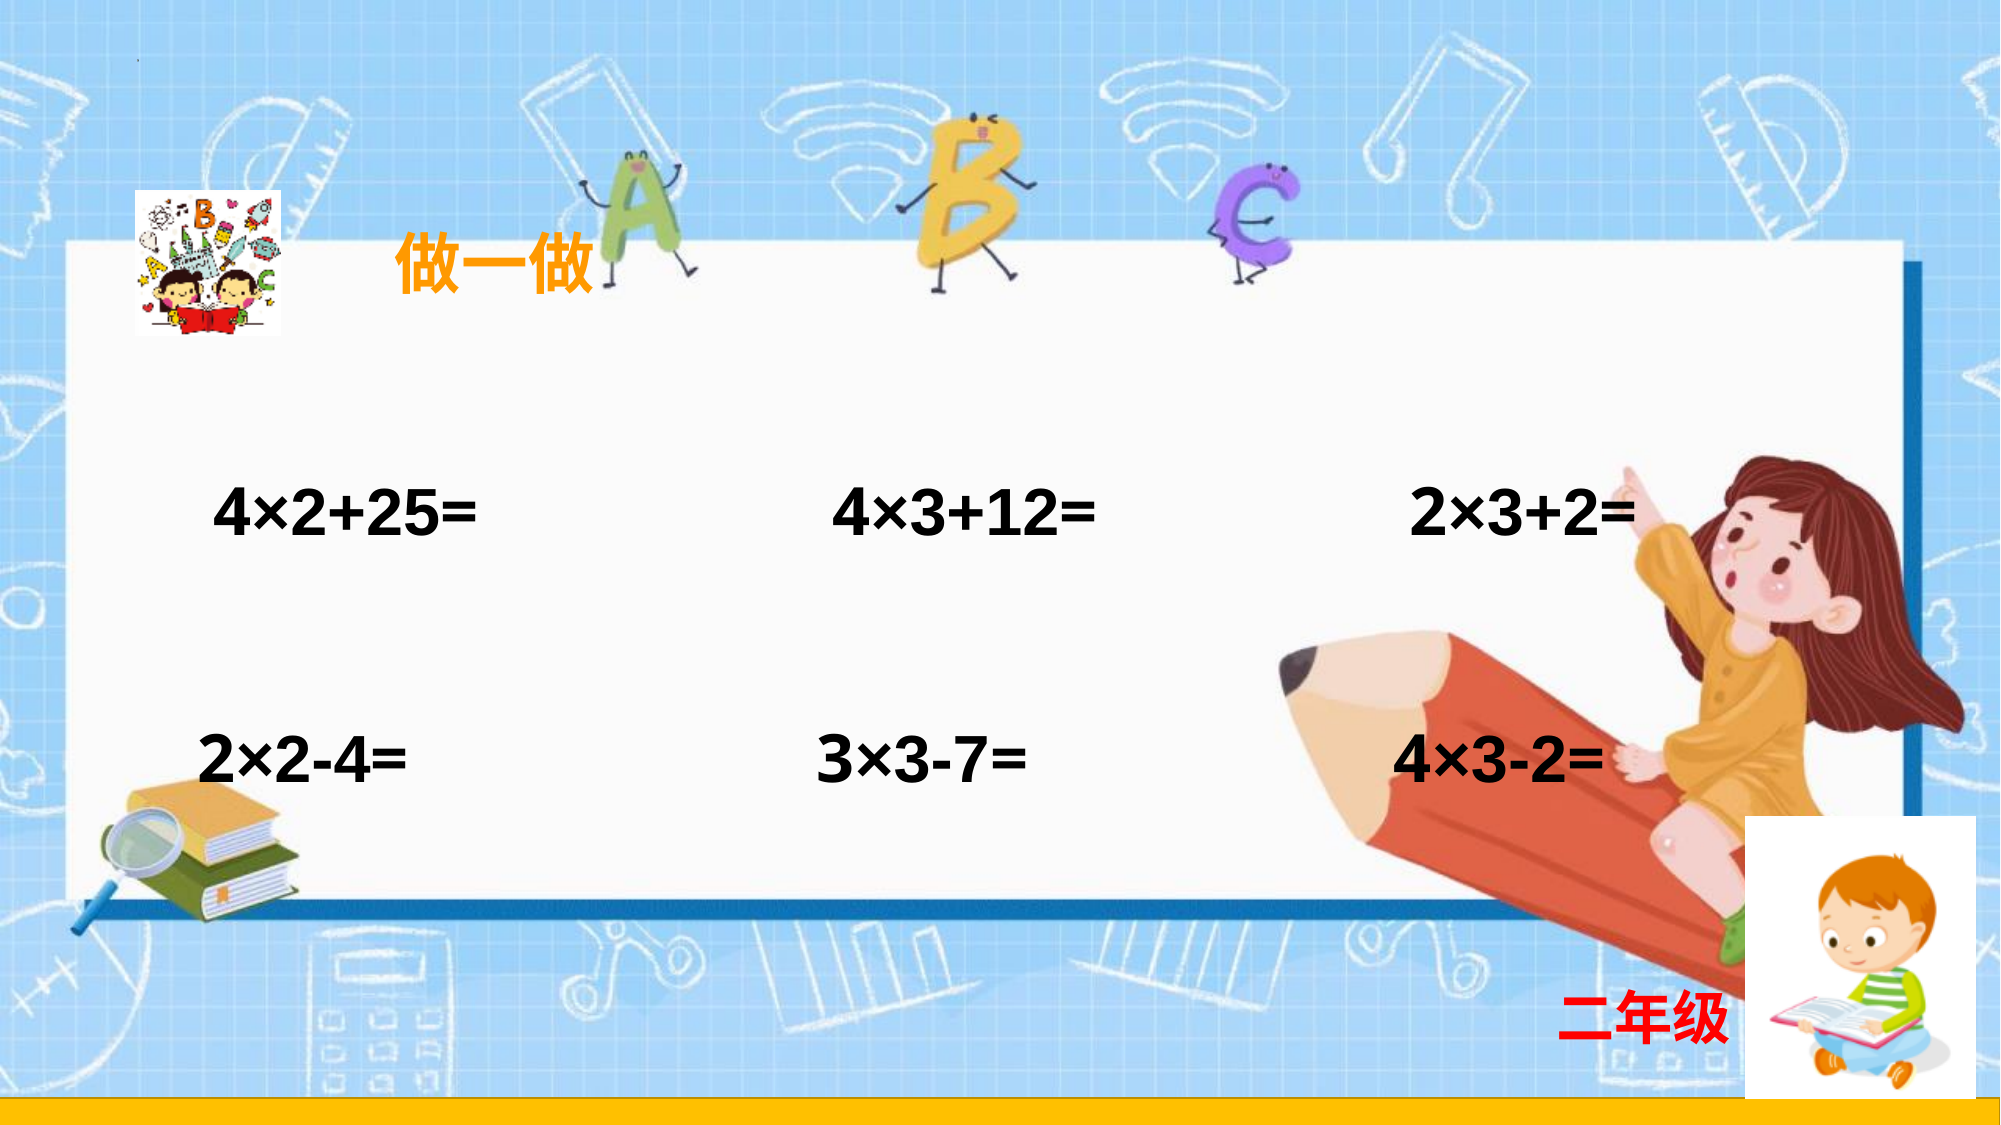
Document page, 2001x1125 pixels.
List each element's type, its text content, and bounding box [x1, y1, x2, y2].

text_box 4×2+25= [198, 461, 653, 556]
text_box 二年级 [1541, 973, 1745, 1059]
text_box 4×3-2= [1379, 708, 1875, 804]
text_box 2×3+2= [1394, 461, 1891, 556]
text_box 3×3-7= [801, 708, 1214, 804]
text_box [0, 1097, 2000, 1125]
text_box 2×2-4= [182, 708, 637, 804]
picture [0, 0, 2001, 1125]
text_box 4×3+12= [817, 461, 1230, 556]
text_box 做一做 [310, 214, 680, 310]
